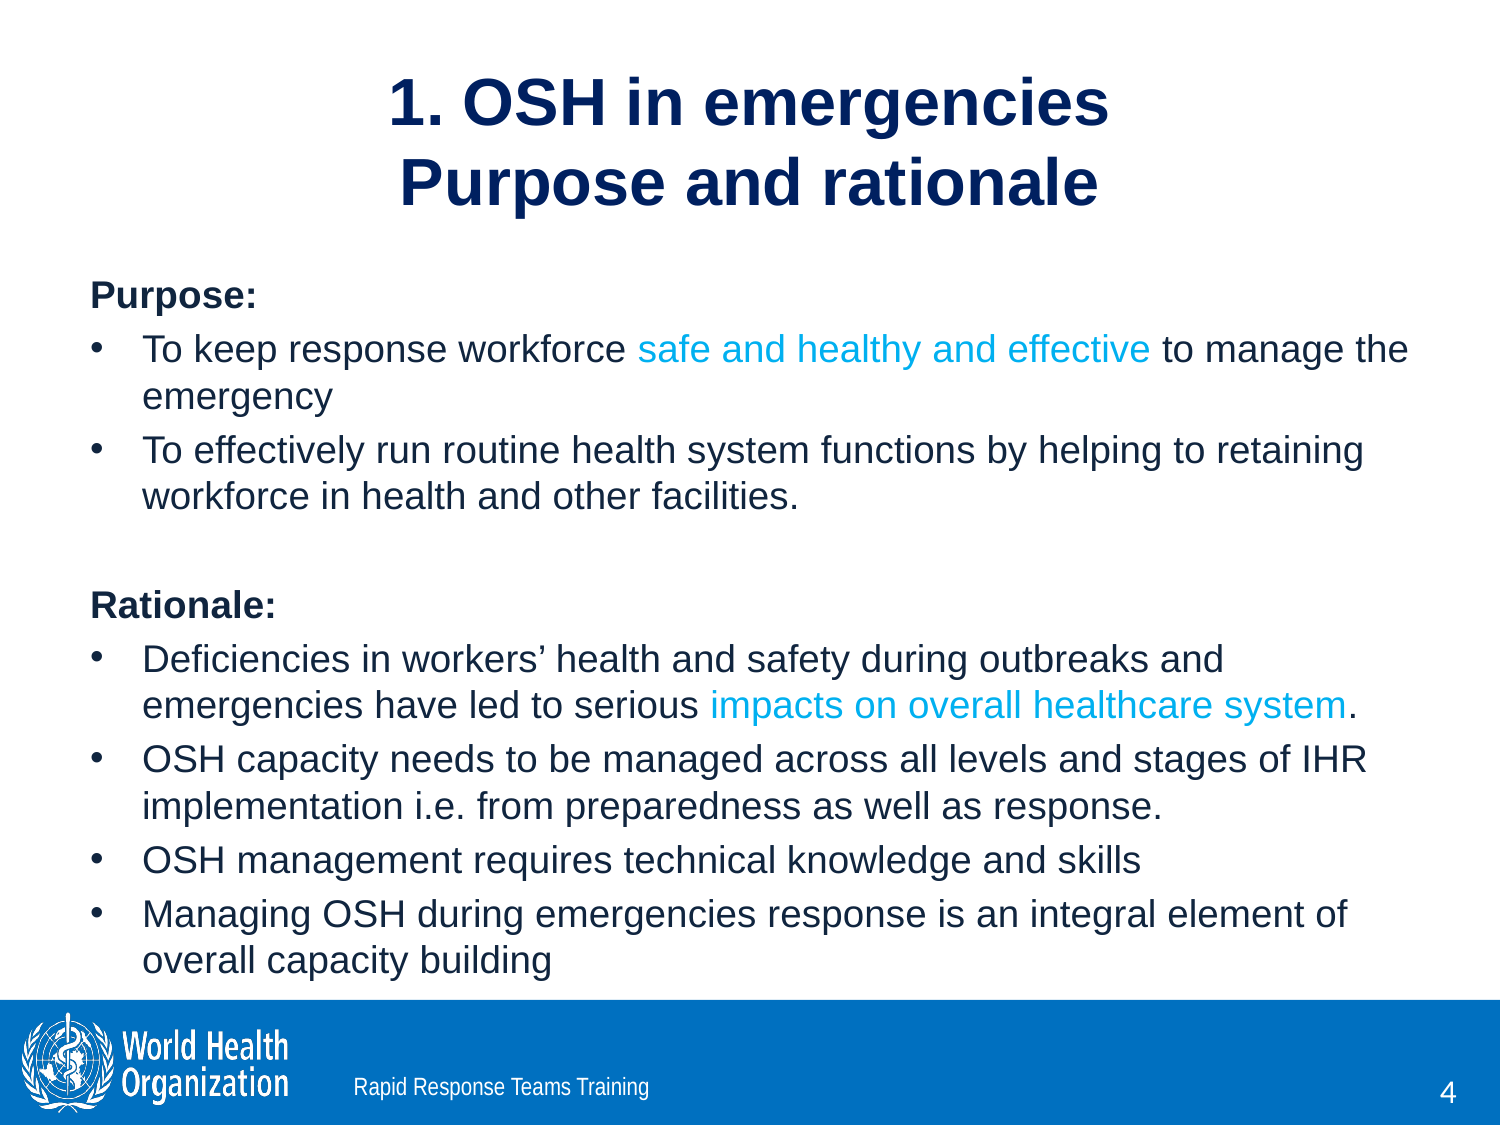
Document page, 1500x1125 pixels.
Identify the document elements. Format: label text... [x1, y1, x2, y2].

title 1. OSH in emergencies Purpose and rationale [75, 45, 1425, 233]
picture [21, 1012, 288, 1113]
list Purpose: To keep response workforce safe and healthy and effective to manage the emergency To effectively run routine health system functions by helping to retaining workforce in health and other facilities. Rationale: Deficiencies in workers’ health and safety during outbreaks and emergencies have led to serious impacts on overall healthcare system. OSH capacity needs to be managed across all levels and stages of IHR implementation i.e. from preparedness as well as response. OSH management requires technical knowledge and skills Managing OSH during emergencies response is an integral element of overall capacity building [75, 262, 1425, 1005]
